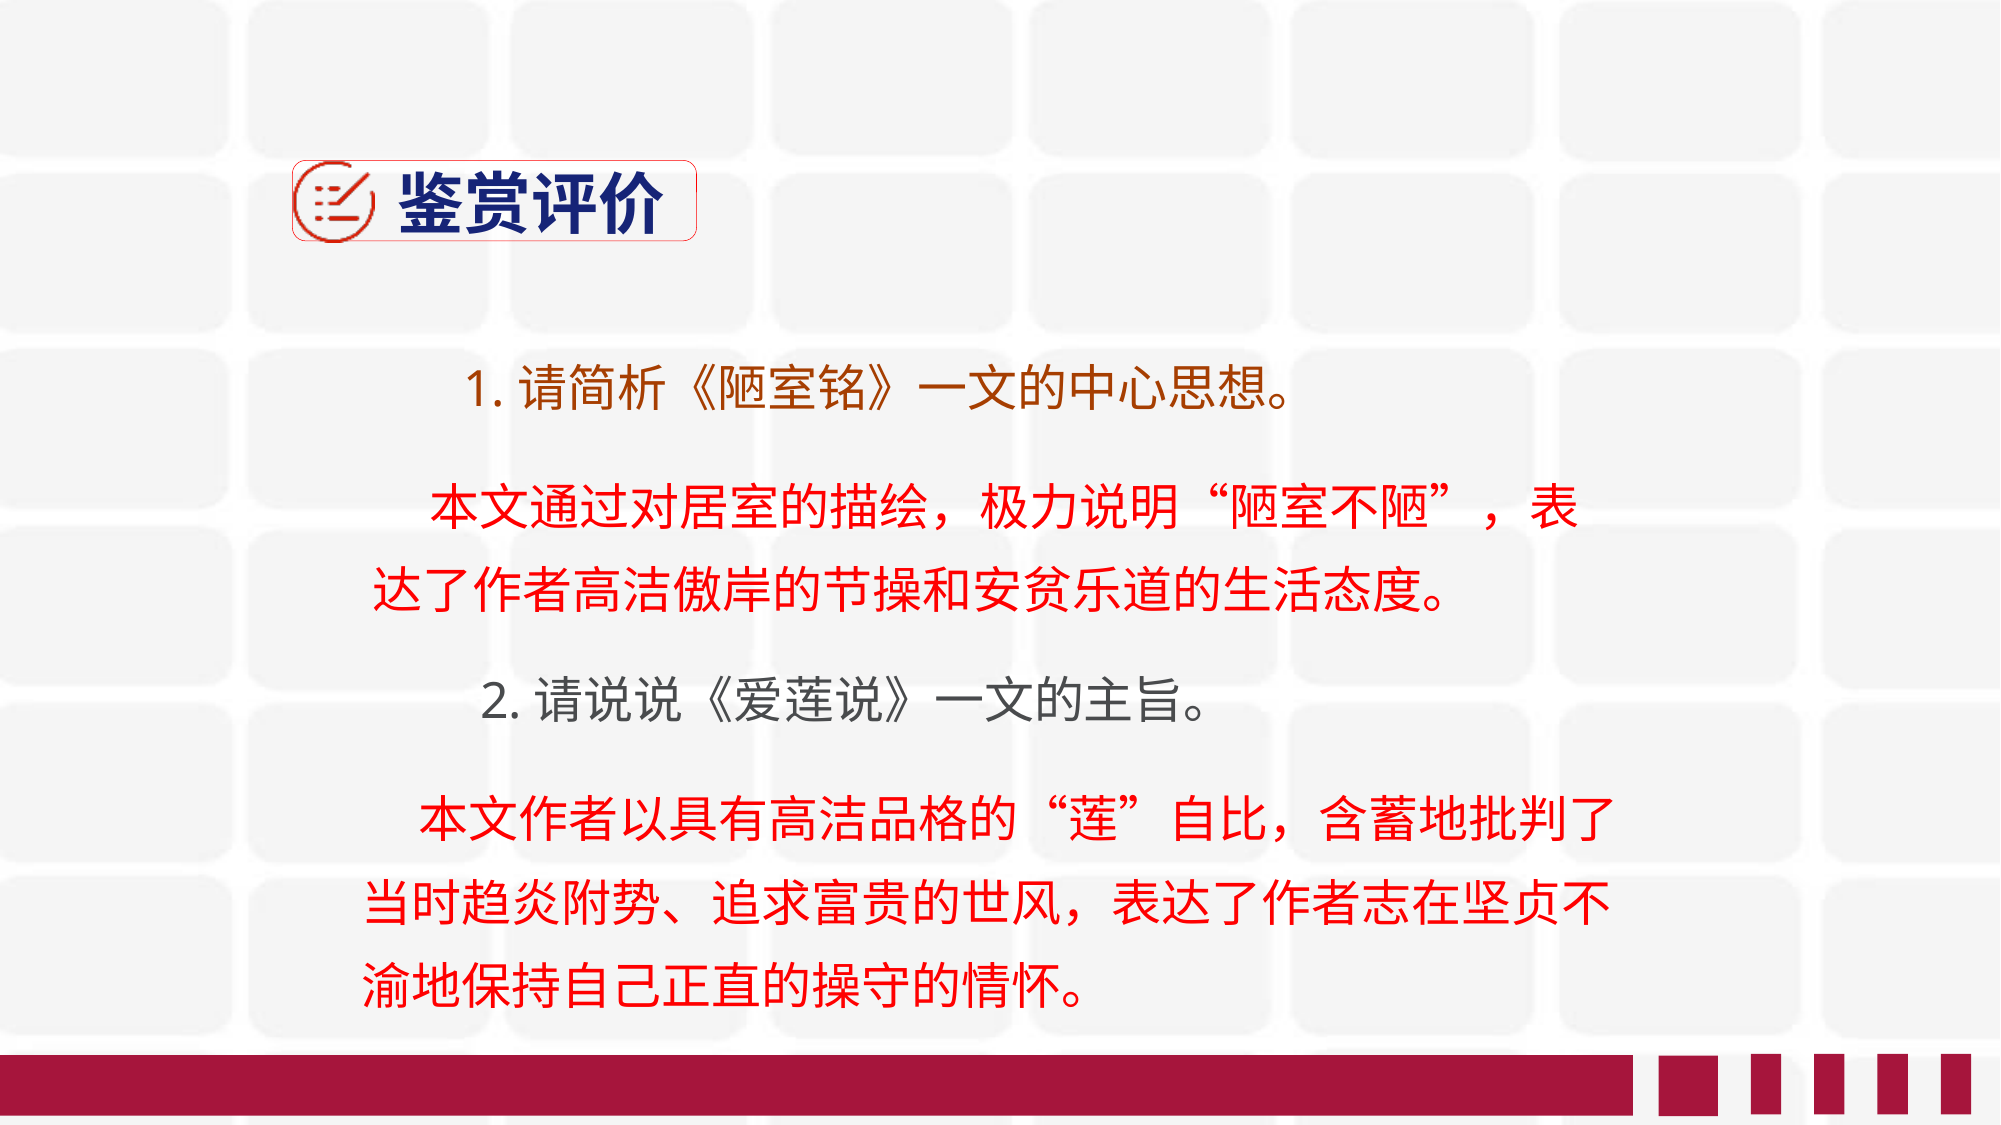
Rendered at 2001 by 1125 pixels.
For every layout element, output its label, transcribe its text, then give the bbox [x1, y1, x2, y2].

text_box 鉴赏评价 [383, 154, 697, 250]
text_box 2.请说说《爱莲说》一文的主旨。 [468, 669, 1643, 757]
text_box 本文作者以具有高洁品格的“莲”自比，含蓄地批判了当时趋炎附势、追求富贵的世风，表达了作者志在坚贞不渝地保持自己正直的操守的情怀。 [346, 757, 1654, 1022]
list 1.请简析《陋室铭》一文的中心思想。 [452, 327, 1621, 444]
picture [0, 0, 2000, 1125]
text_box 本文通过对居室的描绘，极力说明“陋室不陋”，表达了作者高洁傲岸的节操和安贫乐道的生活态度。 [357, 444, 1643, 627]
text_box [301, 159, 383, 242]
